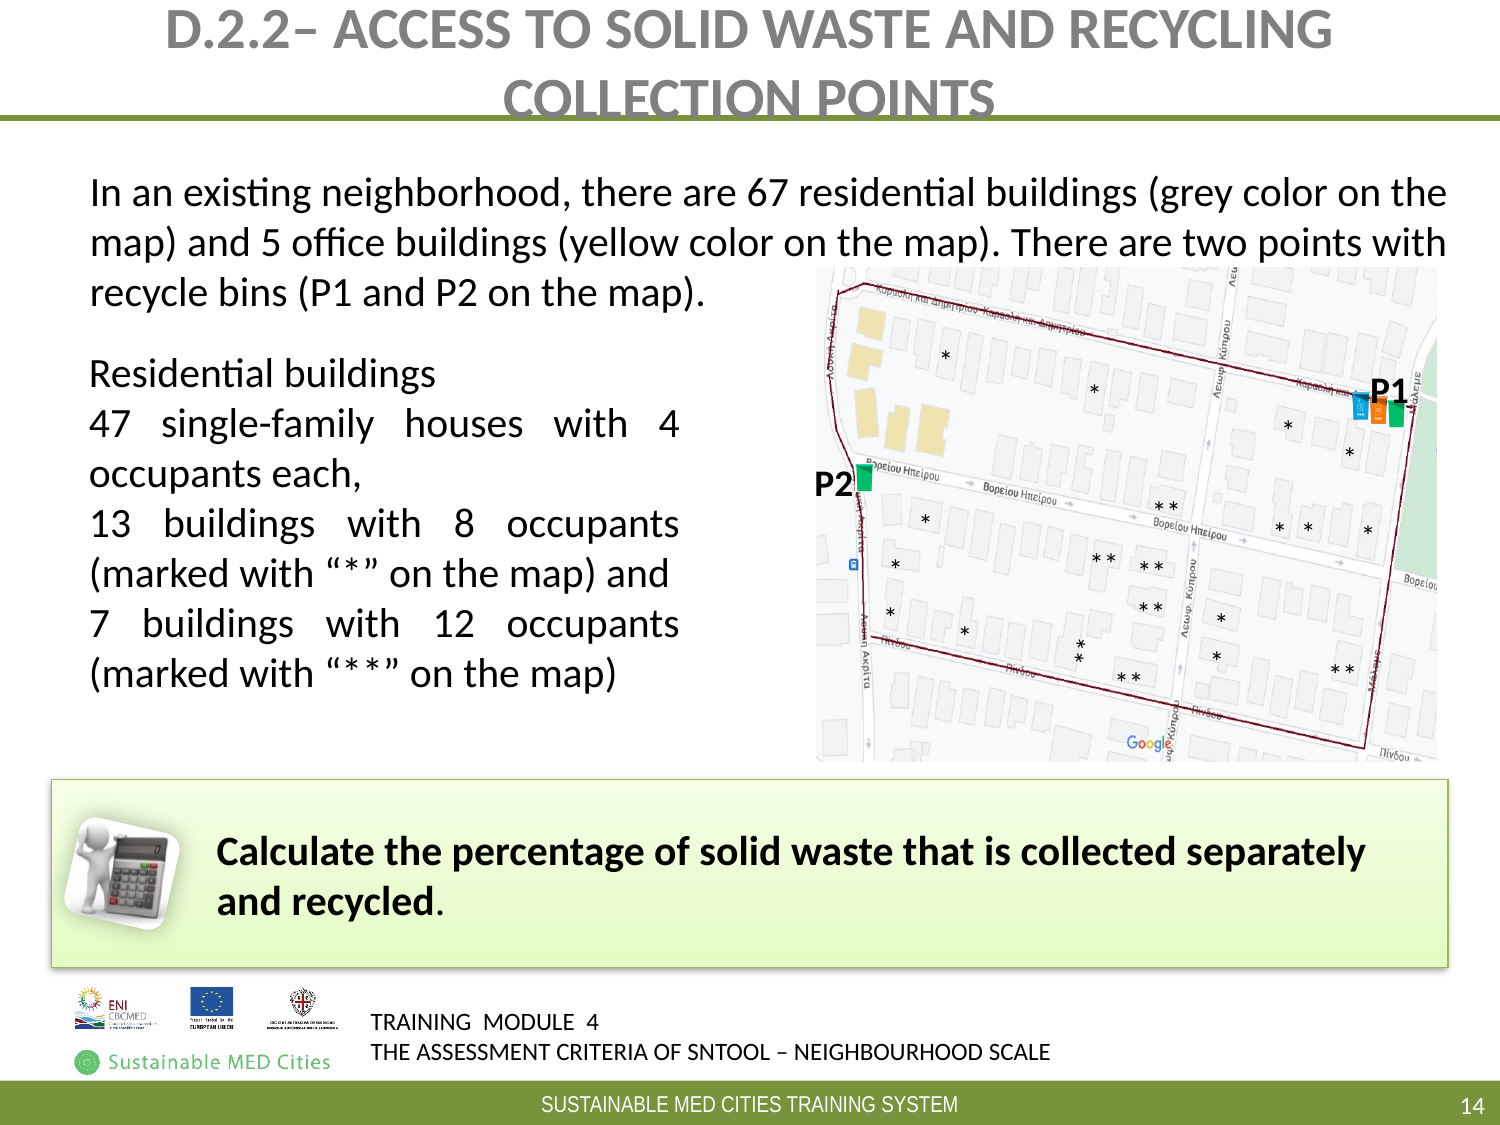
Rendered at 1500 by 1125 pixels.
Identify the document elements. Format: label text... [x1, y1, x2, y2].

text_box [815, 266, 1437, 763]
text_box In an existing neighborhood, there are 67 residential buildings (grey color on the map) and 5 office buildings (yellow color on the map). There are two points with recycle bins (P1 and P2 on the map). [74, 157, 1478, 531]
text_box Residential buildings 47 single-family houses with 4 occupants each, 13 buildings with 8 occupants (marked with “*” on the map) and 7 buildings with 12 occupants (marked with “**” on the map) [74, 338, 695, 704]
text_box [51, 779, 1449, 968]
title D.2.2– ACCESS TO SOLID WASTE AND RECYCLING COLLECTION POINTS [0, 0, 1500, 121]
slide_number 14 [1399, 1074, 1500, 1125]
picture [62, 978, 356, 1080]
